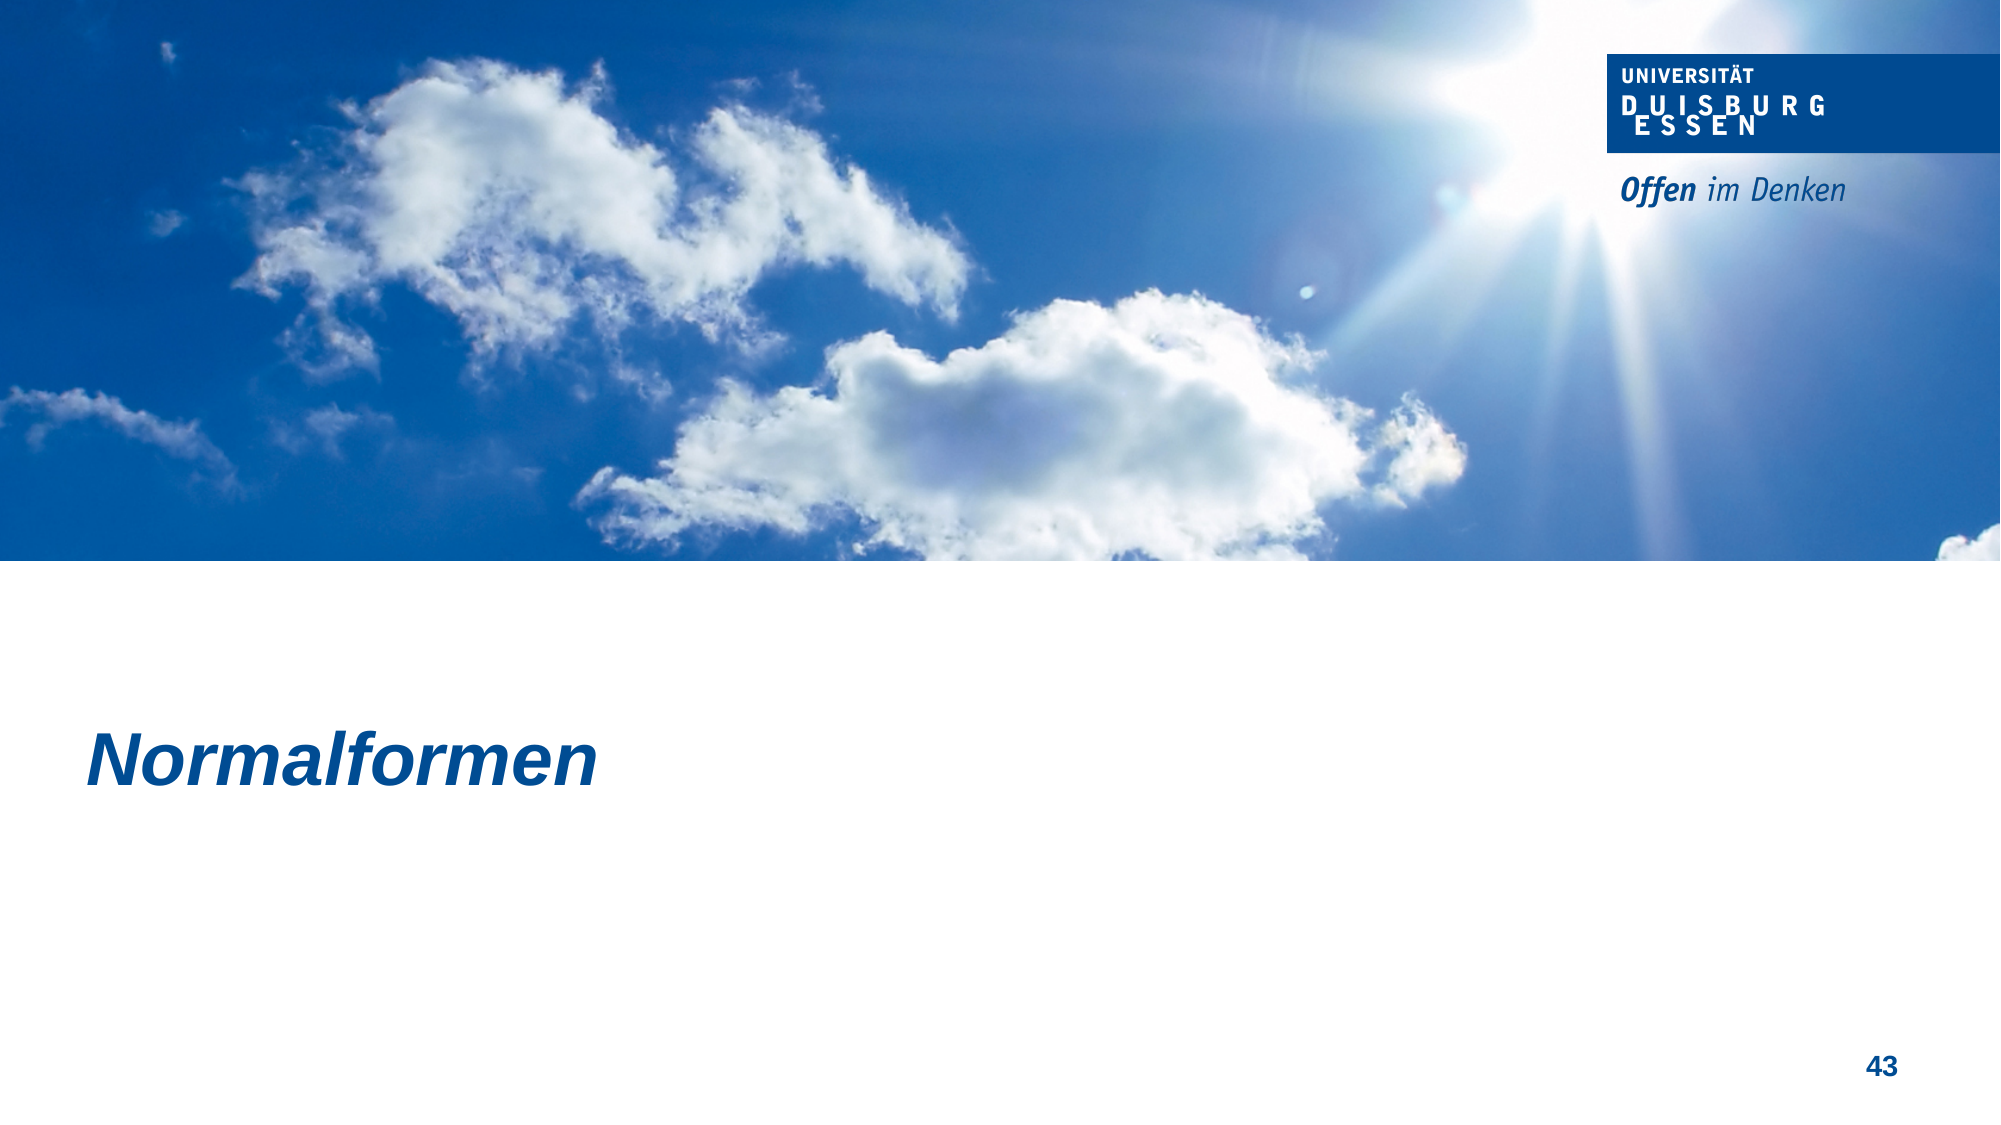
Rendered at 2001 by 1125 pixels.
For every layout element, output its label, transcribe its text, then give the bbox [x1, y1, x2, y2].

list Normalformen [86, 710, 1276, 789]
picture [0, 0, 2000, 561]
slide_number 43 [1677, 1039, 1914, 1081]
